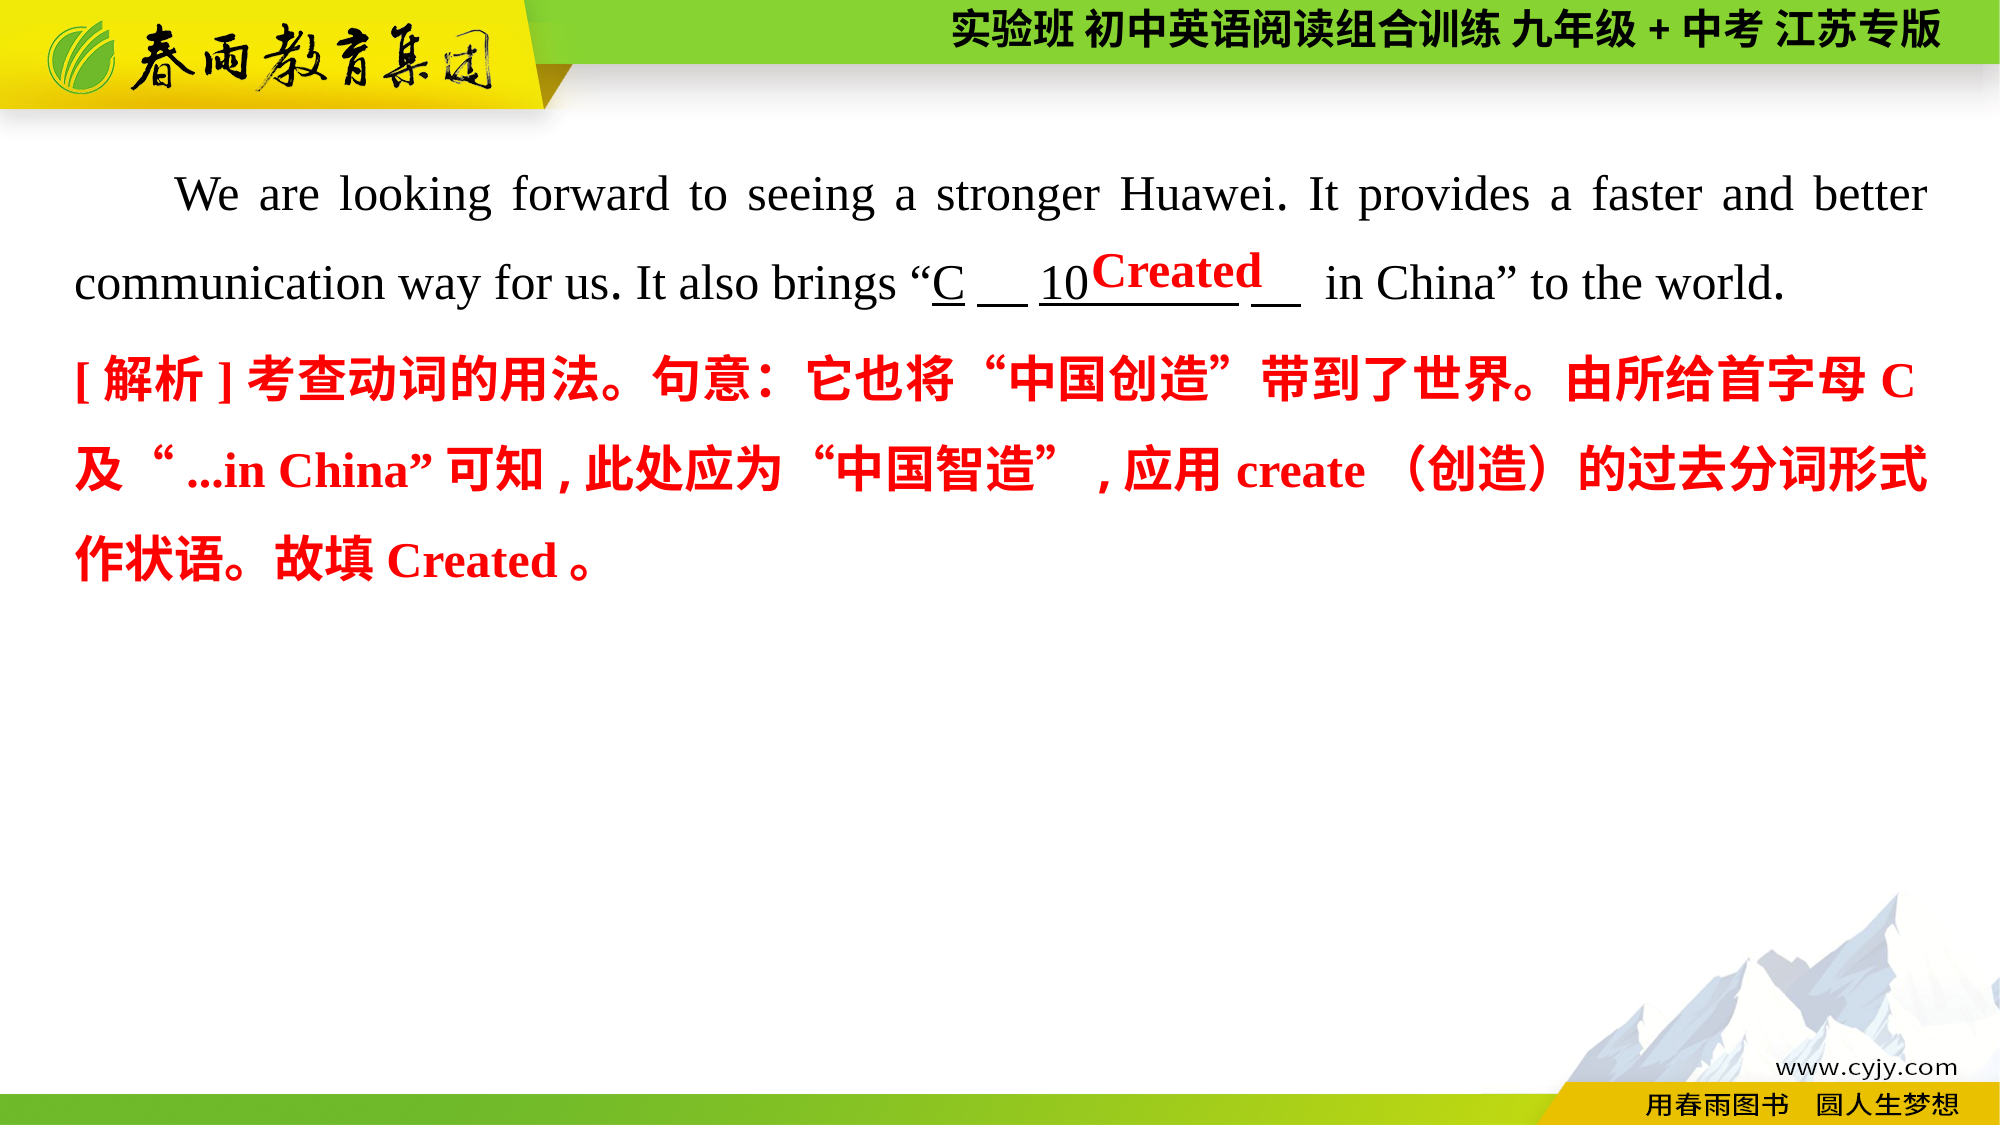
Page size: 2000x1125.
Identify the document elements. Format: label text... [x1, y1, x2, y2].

text_box [解析]考查动词的用法。句意：它也将“中国创造”带到了世界。由所给首字母C及“...in China”可知,此处应为“中国智造”,应用create（创造）的过去分词形式作状语。故填Created。 [59, 309, 1944, 595]
list We are looking forward to seeing a stronger Huawei. It provides a faster and better communication way for us. It also brings “C 10 in China” to the world. [59, 122, 1944, 309]
picture [0, 0, 2000, 1125]
text_box Created [1076, 230, 1278, 306]
